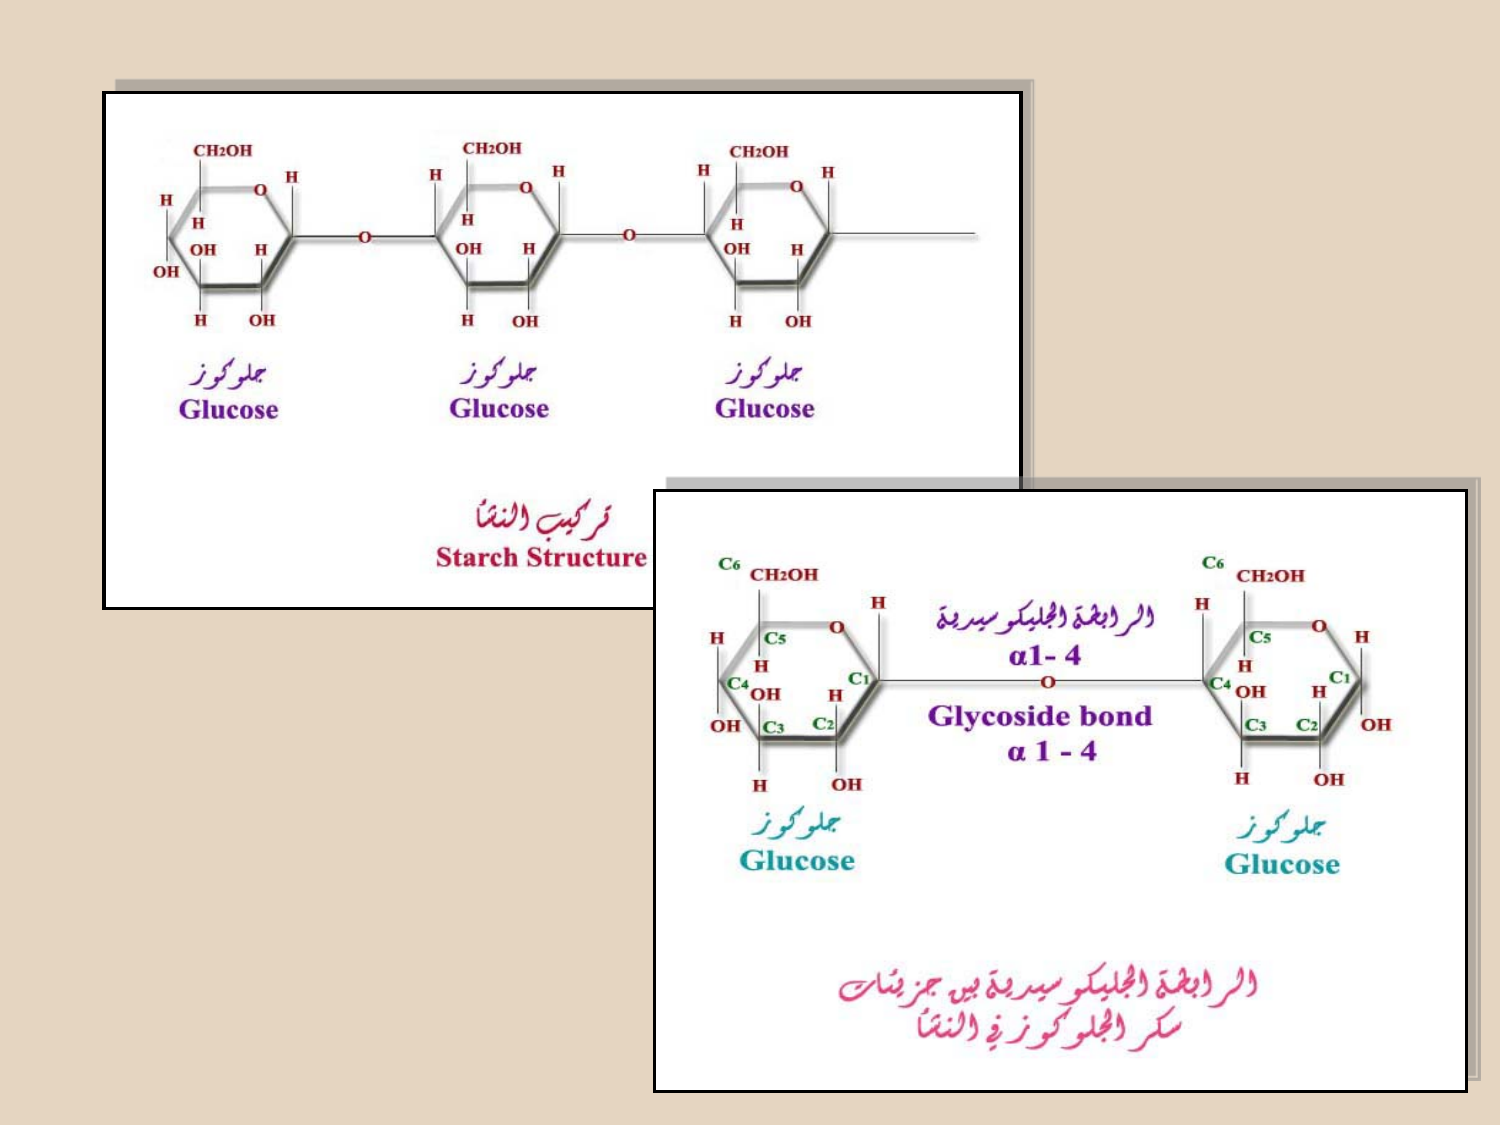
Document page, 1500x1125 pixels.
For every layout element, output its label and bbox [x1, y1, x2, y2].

picture [105, 93, 1465, 1090]
